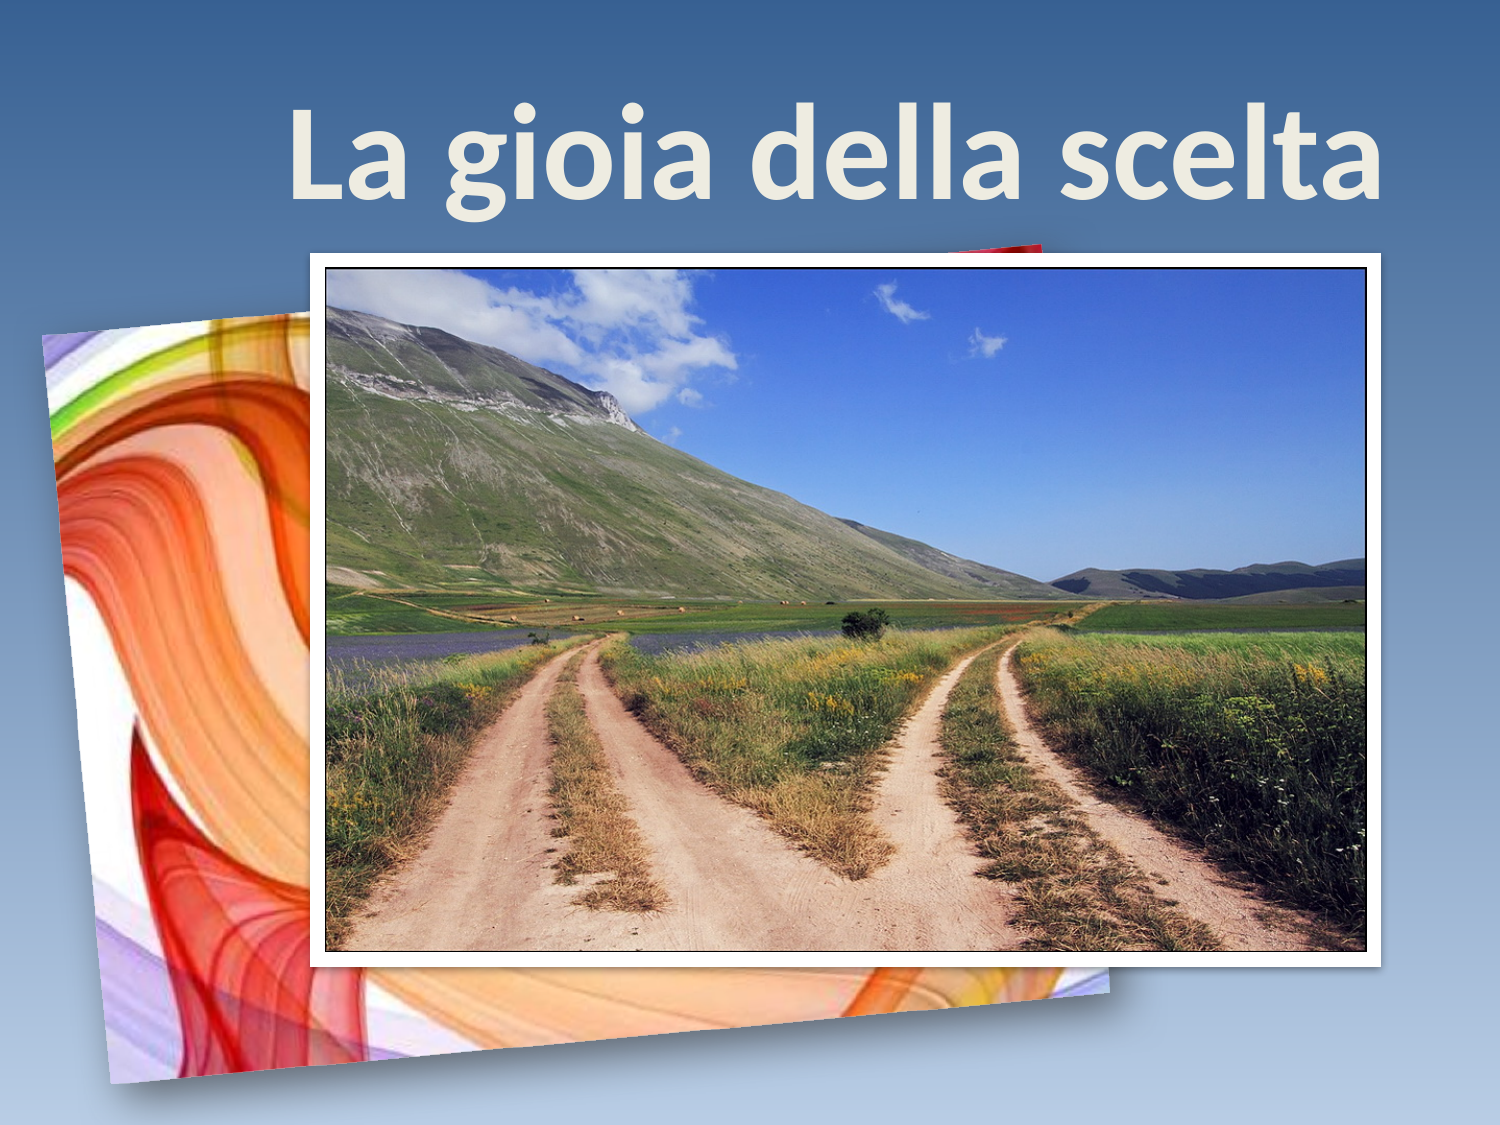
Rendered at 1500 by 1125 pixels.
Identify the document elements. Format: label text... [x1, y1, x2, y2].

picture [43, 266, 1367, 1083]
picture [960, 245, 1042, 253]
text_box La gioia della scelta [271, 54, 1404, 235]
